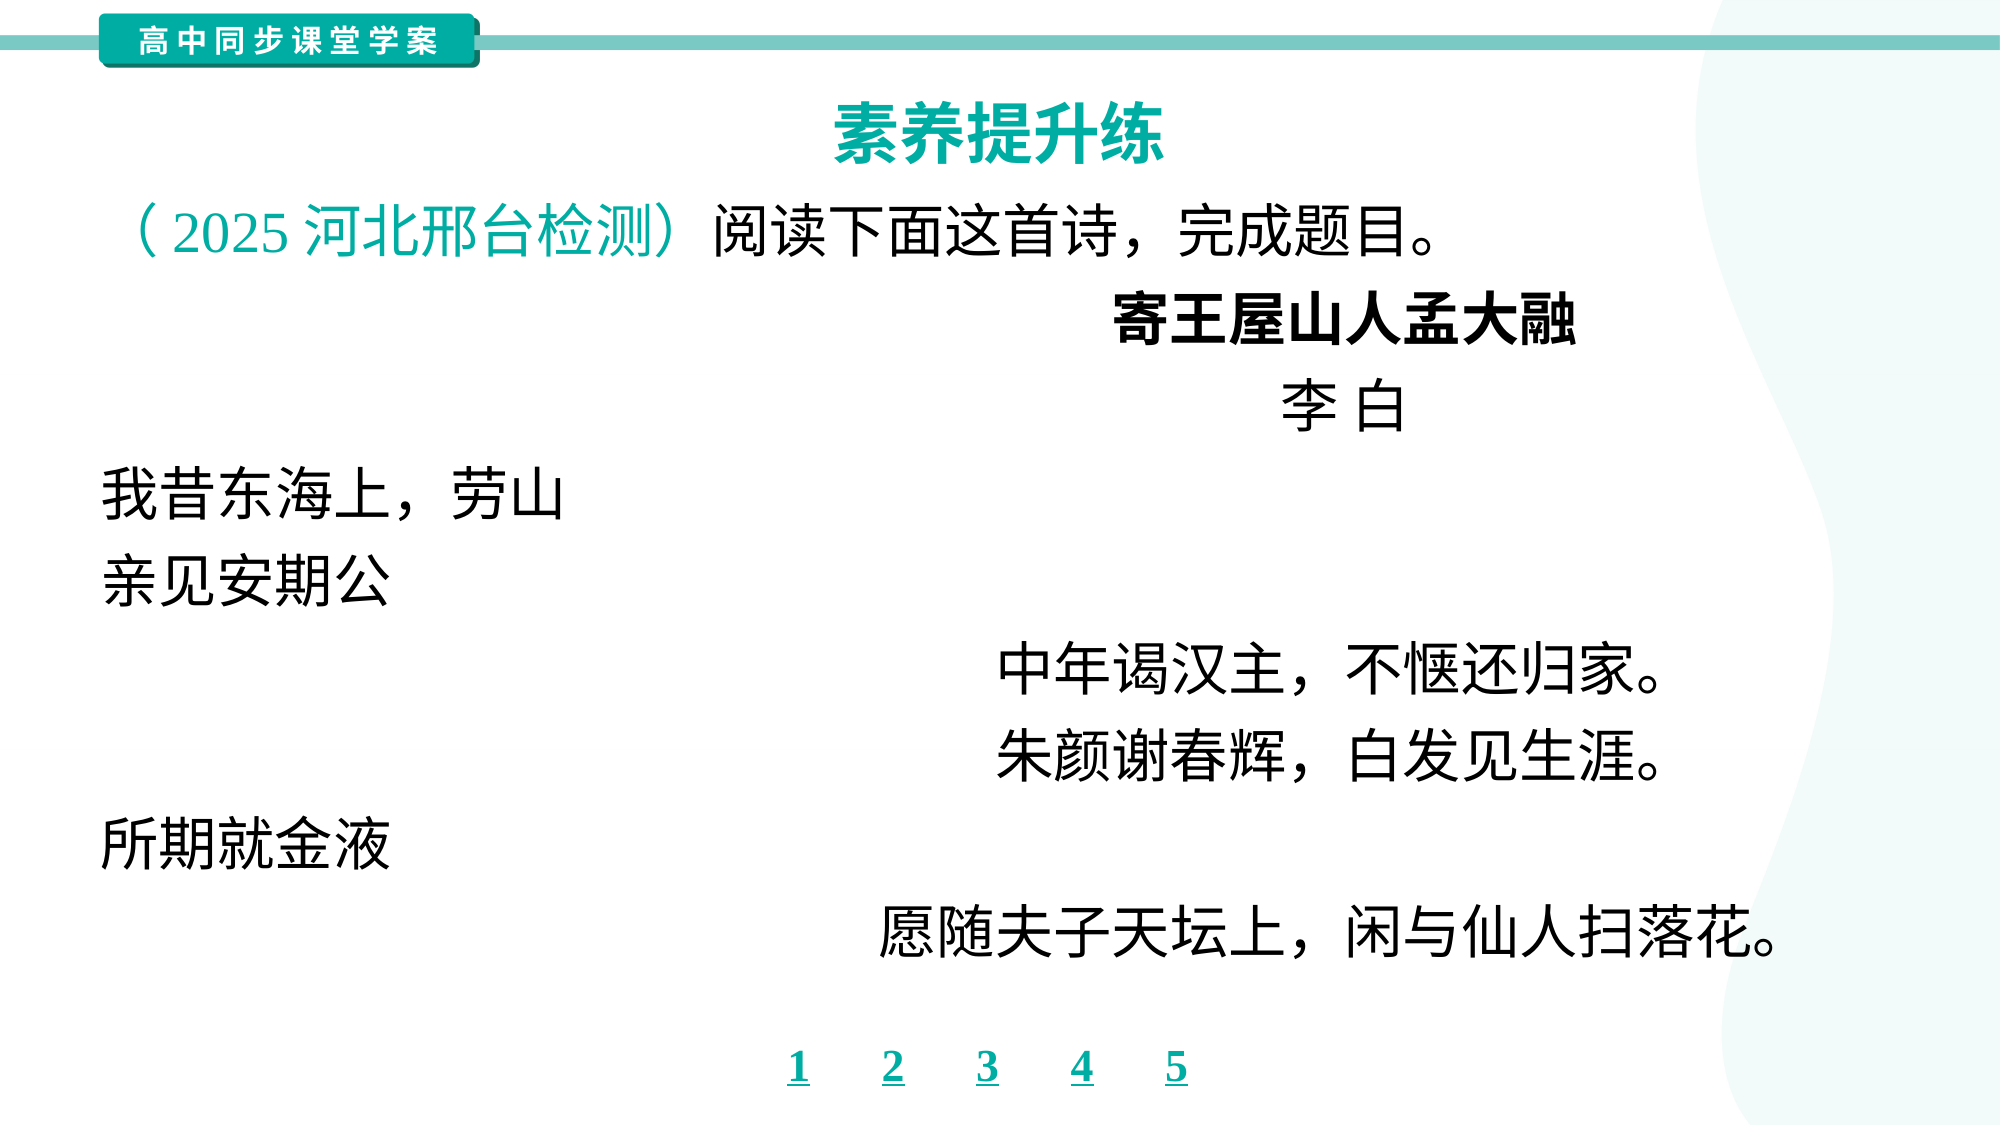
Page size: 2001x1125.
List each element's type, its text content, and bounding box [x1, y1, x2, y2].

picture [0, 0, 2000, 1125]
text_box 素养提升练 [100, 76, 1899, 176]
